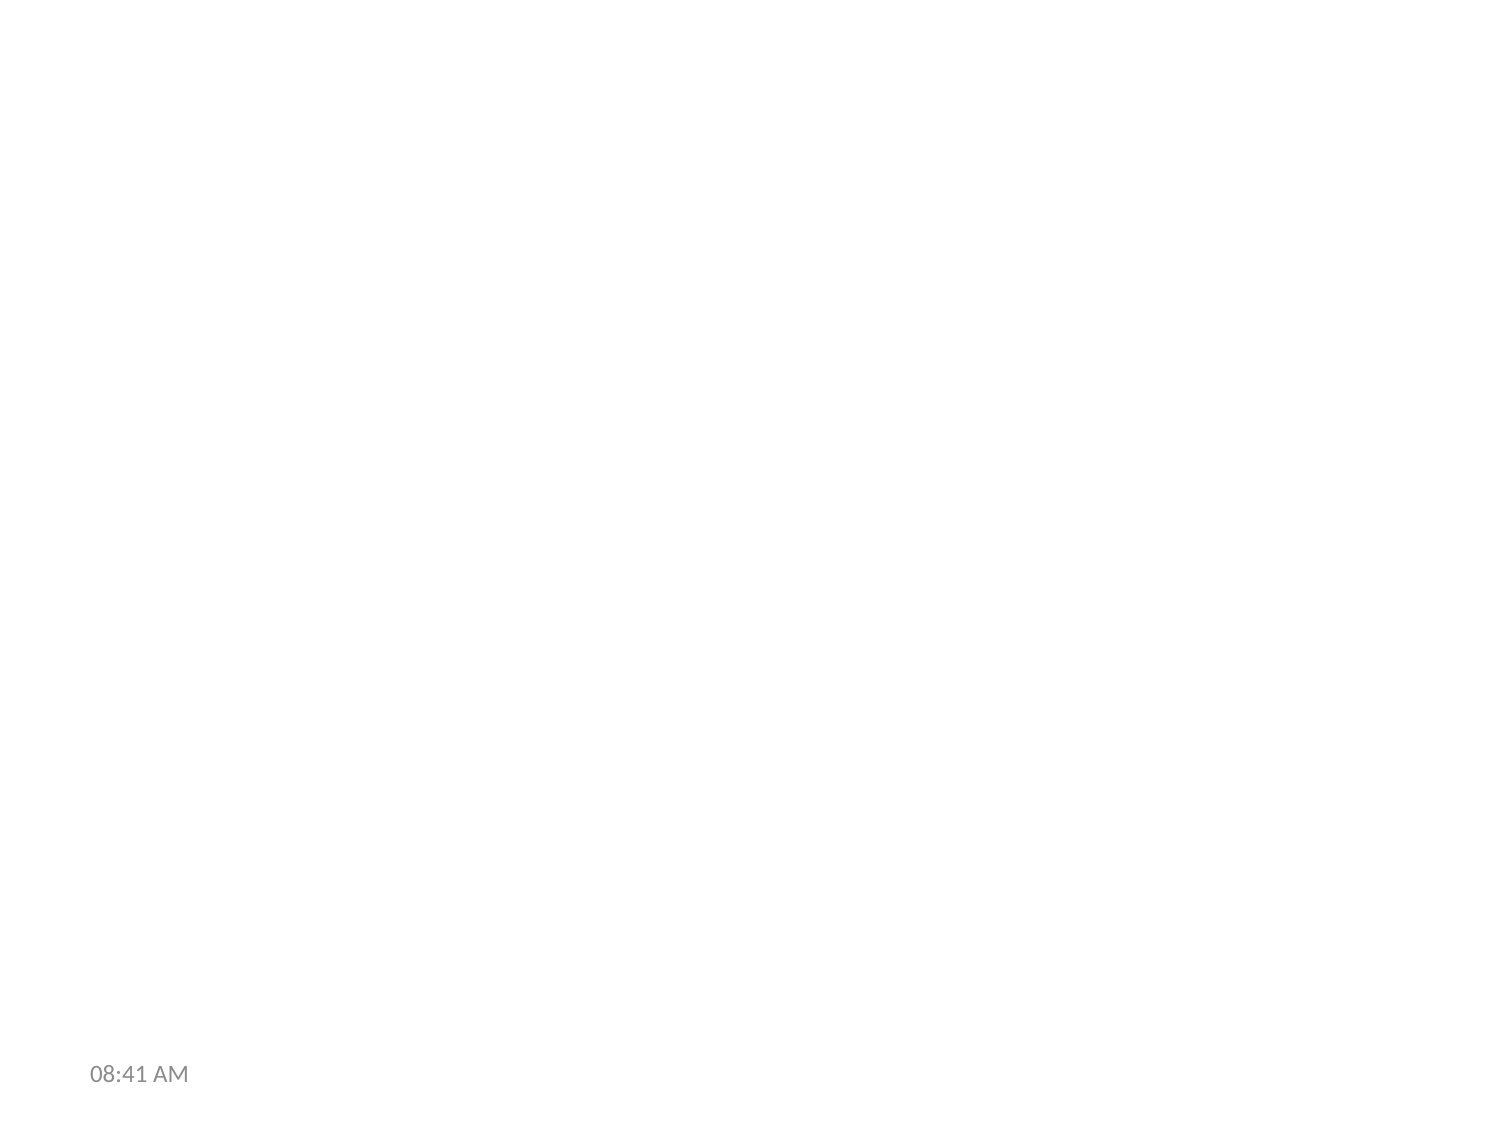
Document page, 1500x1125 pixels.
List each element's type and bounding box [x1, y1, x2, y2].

slide_number [75, 1042, 425, 1103]
